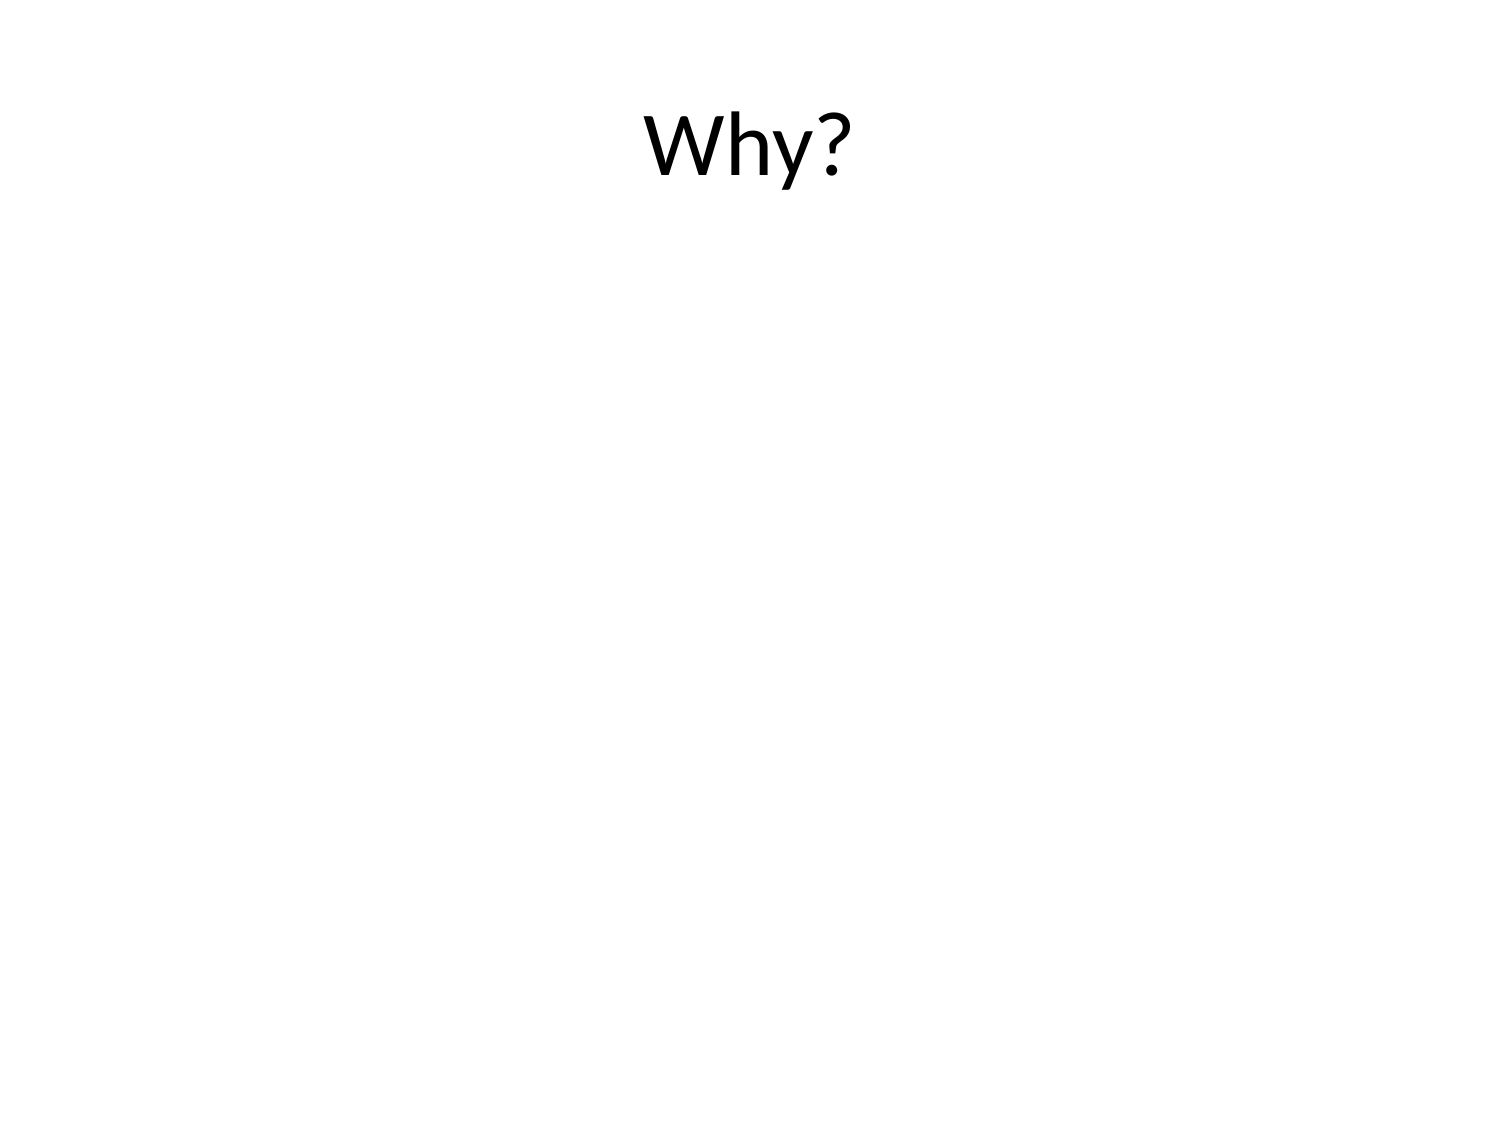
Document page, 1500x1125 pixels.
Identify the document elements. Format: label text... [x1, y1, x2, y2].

title Why? [75, 45, 1425, 233]
